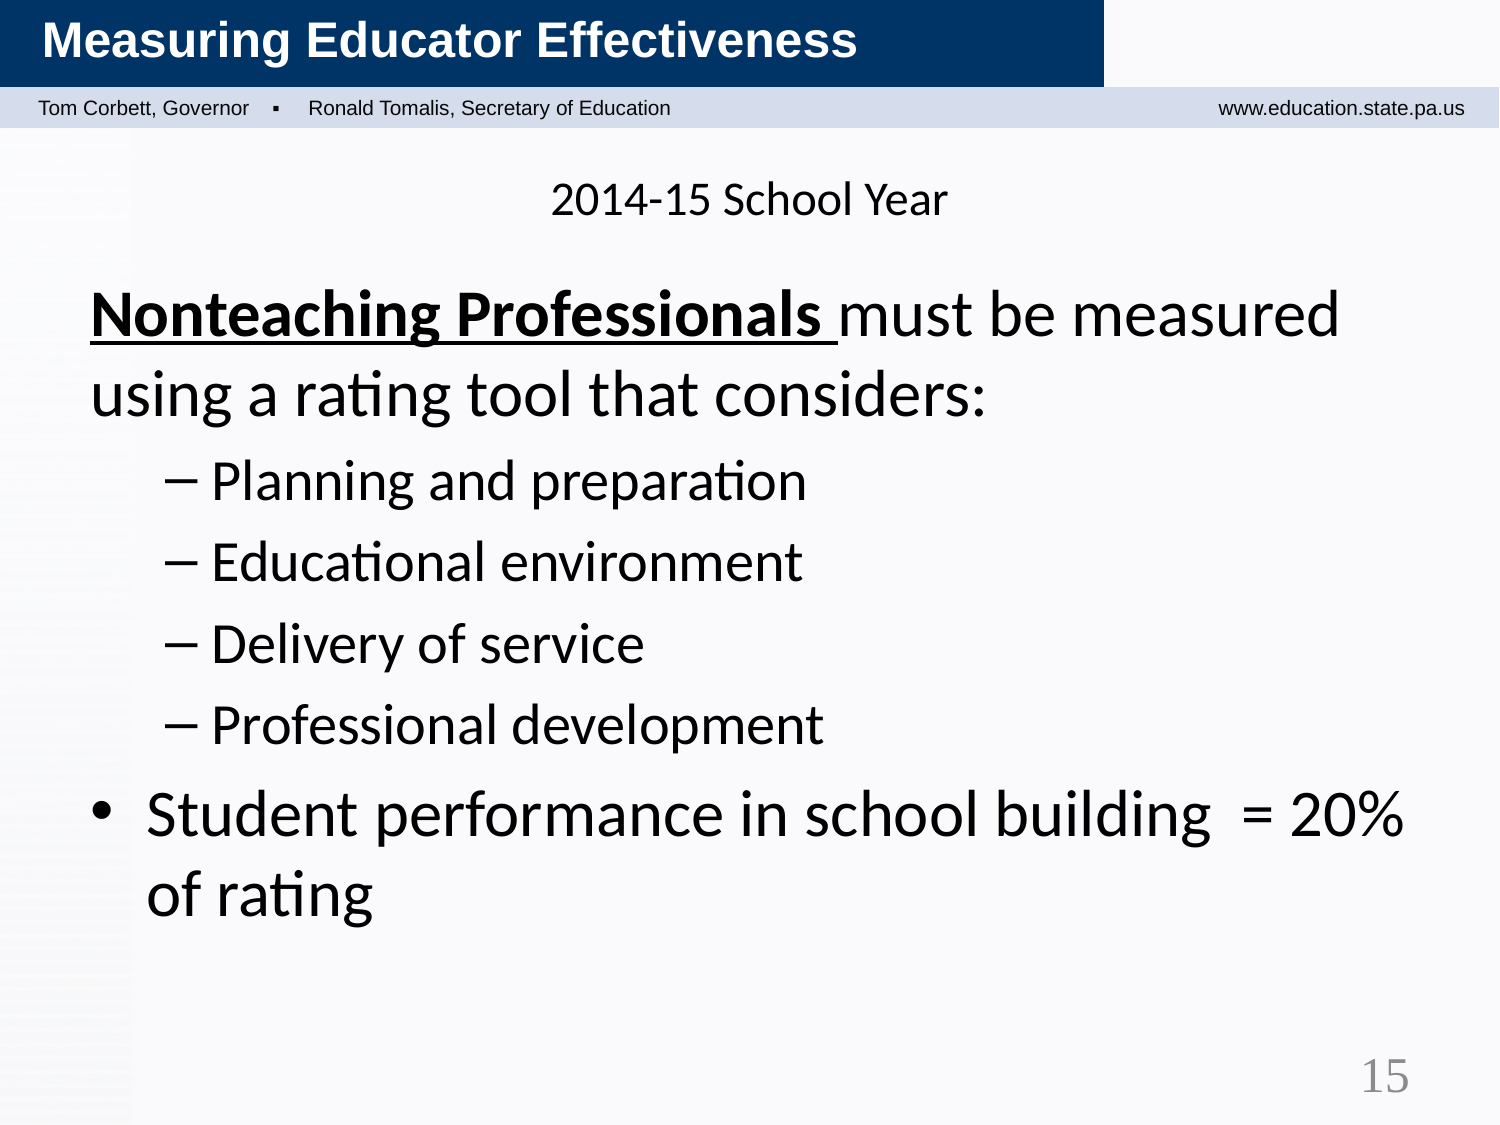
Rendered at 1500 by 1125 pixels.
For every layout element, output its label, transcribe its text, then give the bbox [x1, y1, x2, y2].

title 2014-15 School Year [75, 158, 1425, 233]
list Nonteaching Professionals must be measured using a rating tool that considers: Planning and preparation Educational environment Delivery of service Professional development Student performance in school building = 20% of rating [75, 262, 1425, 1084]
picture [0, 0, 1500, 1125]
slide_number 15 [1074, 1042, 1425, 1103]
